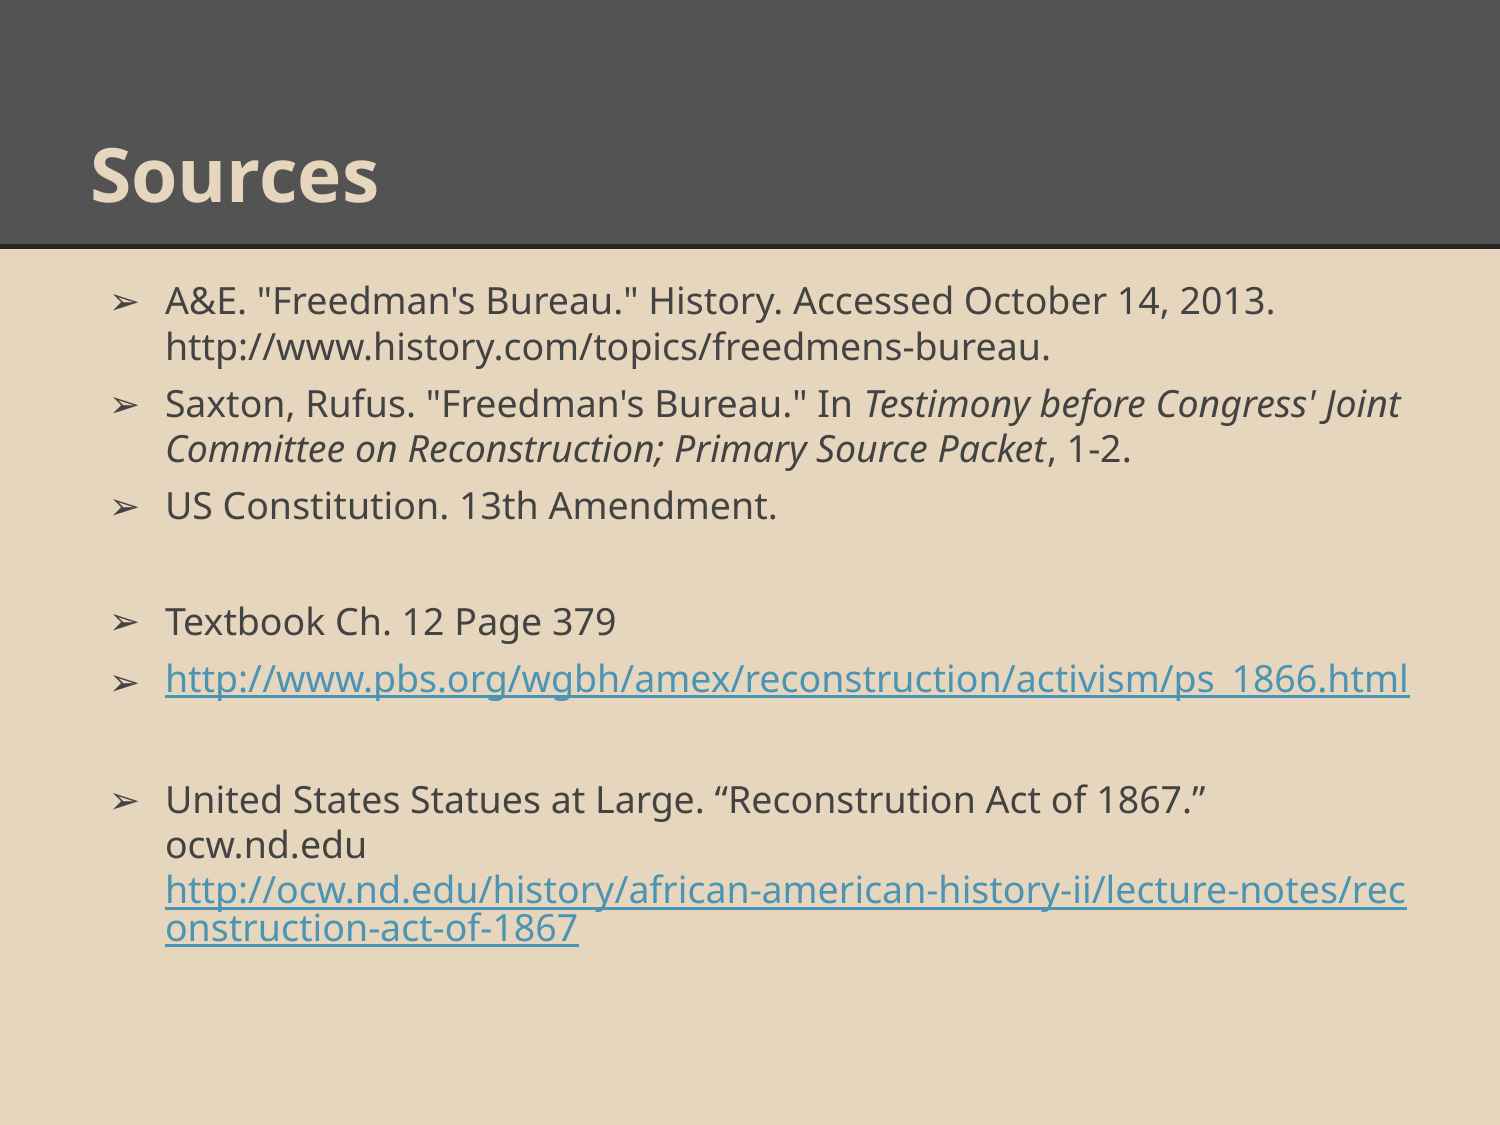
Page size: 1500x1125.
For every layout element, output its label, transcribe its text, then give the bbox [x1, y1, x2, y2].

title Sources [75, 45, 1425, 233]
list A&E. "Freedman's Bureau." History. Accessed October 14, 2013. http://www.history.com/topics/freedmens-bureau. Saxton, Rufus. "Freedman's Bureau." In Testimony before Congress' Joint Committee on Reconstruction; Primary Source Packet, 1-2. US Constitution. 13th Amendment. Textbook Ch. 12 Page 379 http://www.pbs.org/wgbh/amex/reconstruction/activism/ps_1866.html United States Statues at Large. “Reconstrution Act of 1867.” ocw.nd.edu http://ocw.nd.edu/history/african-american-history-ii/lecture-notes/reconstruction-act-of-1867 [75, 262, 1425, 1078]
